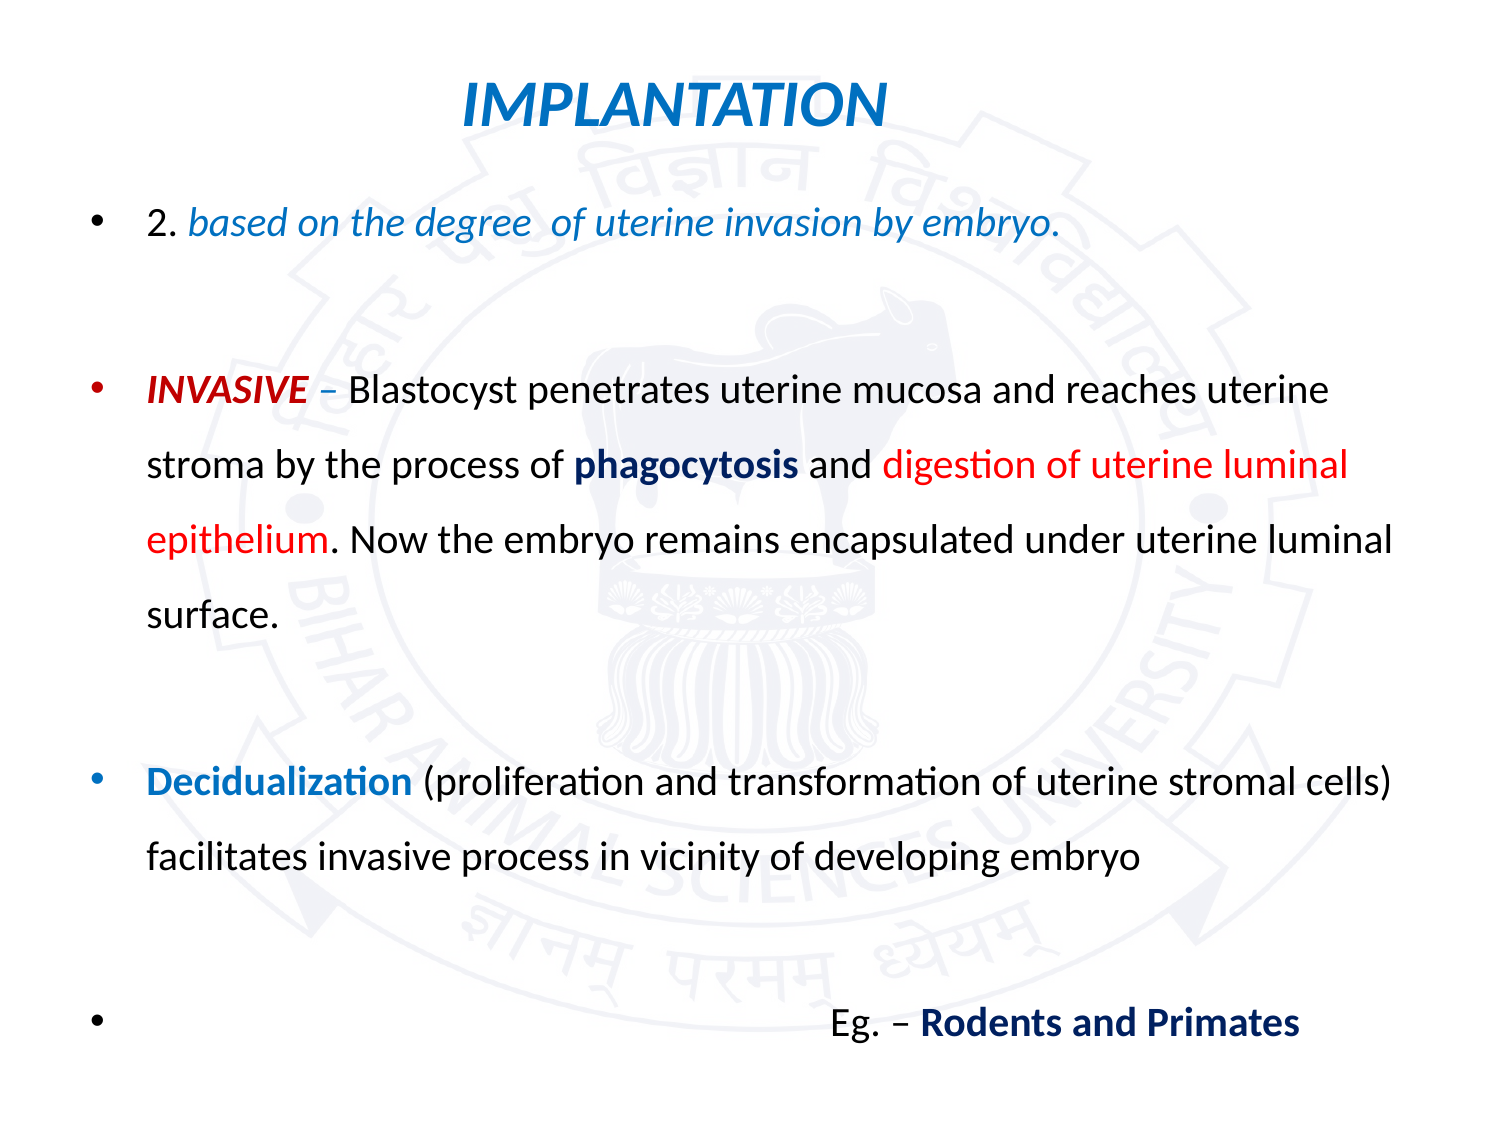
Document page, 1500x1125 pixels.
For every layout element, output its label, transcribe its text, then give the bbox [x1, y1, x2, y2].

list 2. based on the degree of uterine invasion by embryo. INVASIVE – Blastocyst penetrates uterine mucosa and reaches uterine stroma by the process of phagocytosis and digestion of uterine luminal epithelium. Now the embryo remains encapsulated under uterine luminal surface. Decidualization (proliferation and transformation of uterine stromal cells) facilitates invasive process in vicinity of developing embryo Eg. – Rodents and Primates [75, 162, 1425, 1063]
title IMPLANTATION [0, 37, 1350, 163]
